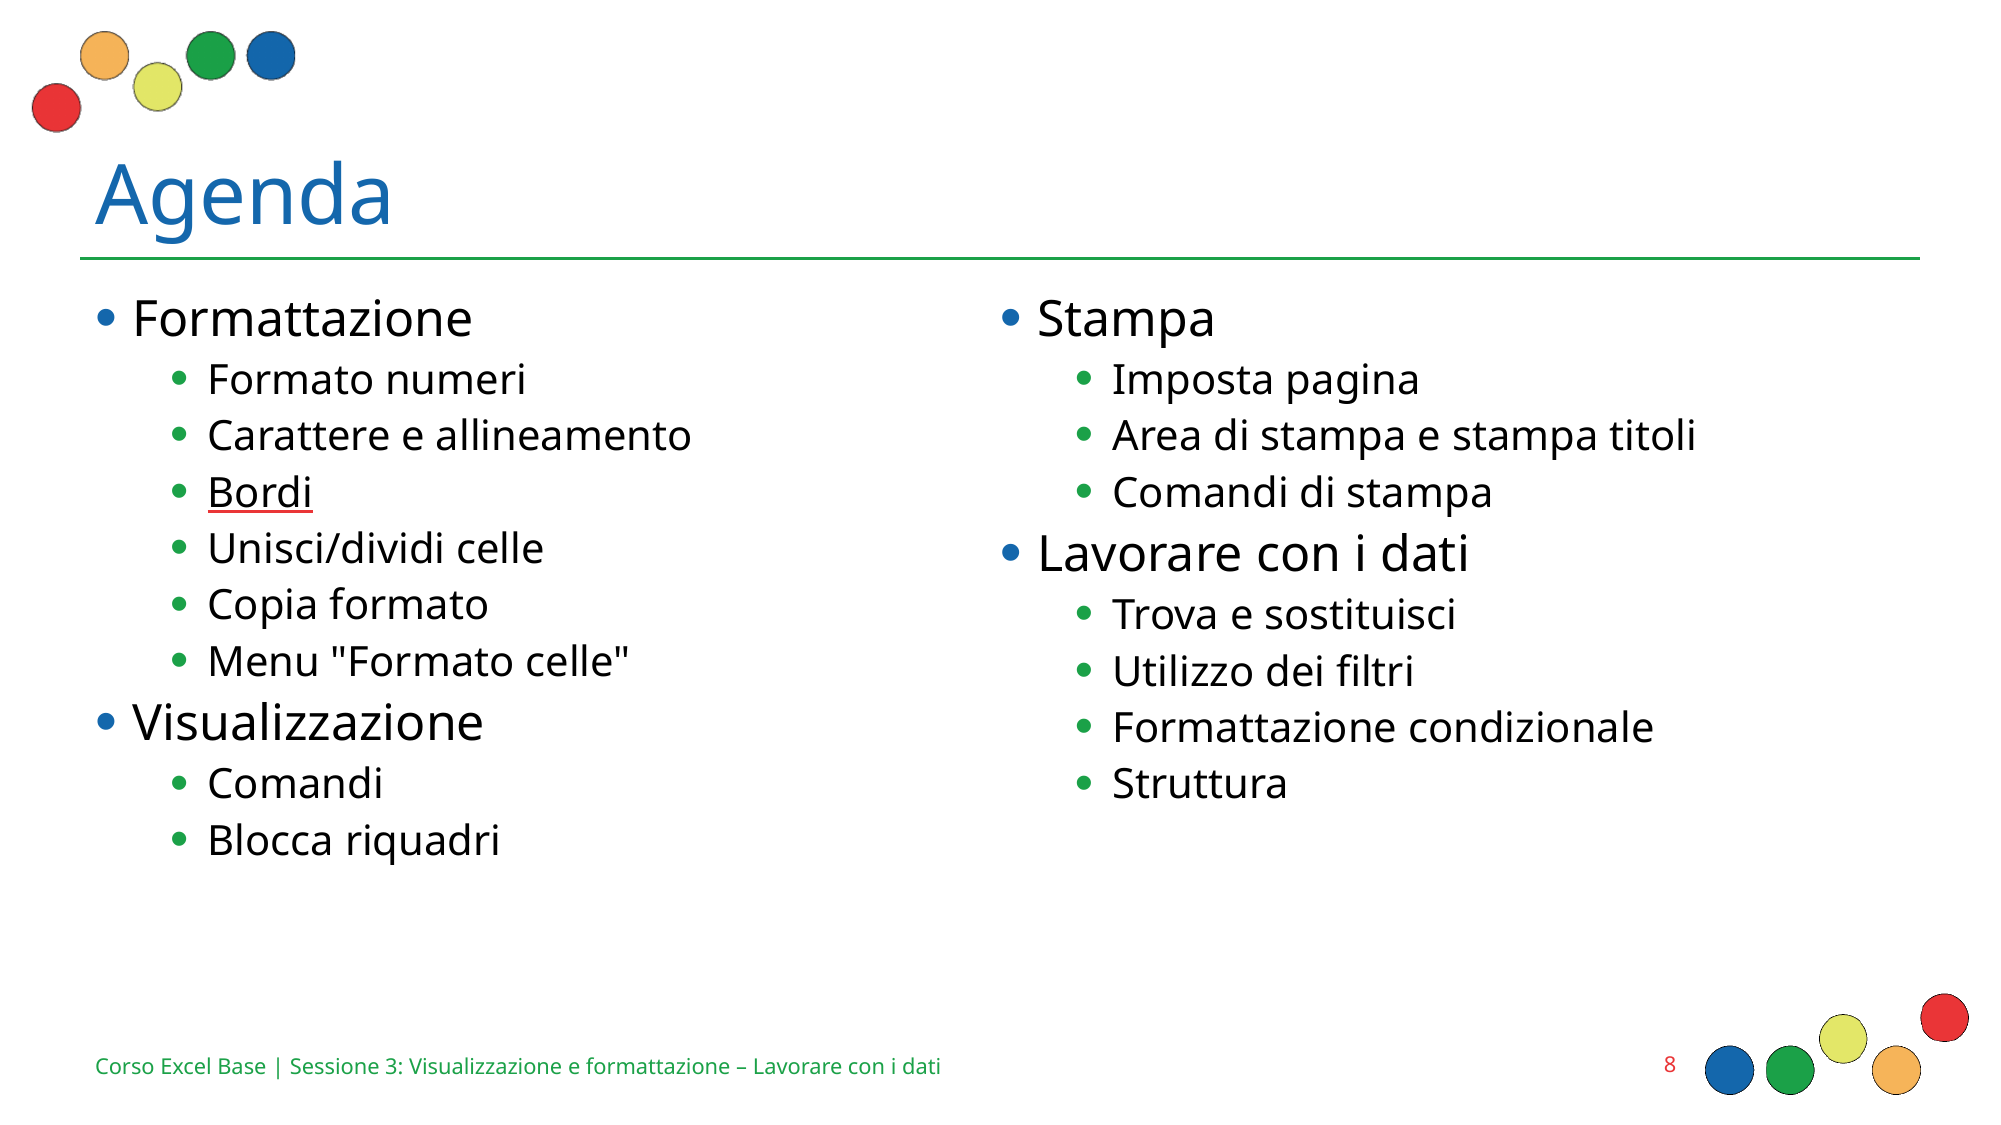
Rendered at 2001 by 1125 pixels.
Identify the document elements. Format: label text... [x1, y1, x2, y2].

footer Corso Excel Base | Sessione 3: Visualizzazione e formattazione – Lavorare con i dati [80, 1035, 1571, 1096]
title Agenda [80, 123, 1920, 259]
list Formattazione Formato numeri Carattere e allineamento Bordi Unisci/dividi celle Copia formato Menu "Formato celle" Visualizzazione Comandi Blocca riquadri Stampa Imposta pagina Area di stampa e stampa titoli Comandi di stampa Lavorare con i dati Trova e sostituisci Utilizzo dei filtri Formattazione condizionale Struttura [80, 278, 1920, 1011]
picture [29, 30, 295, 135]
picture [1704, 990, 1971, 1096]
slide_number 8 [1583, 1035, 1692, 1096]
